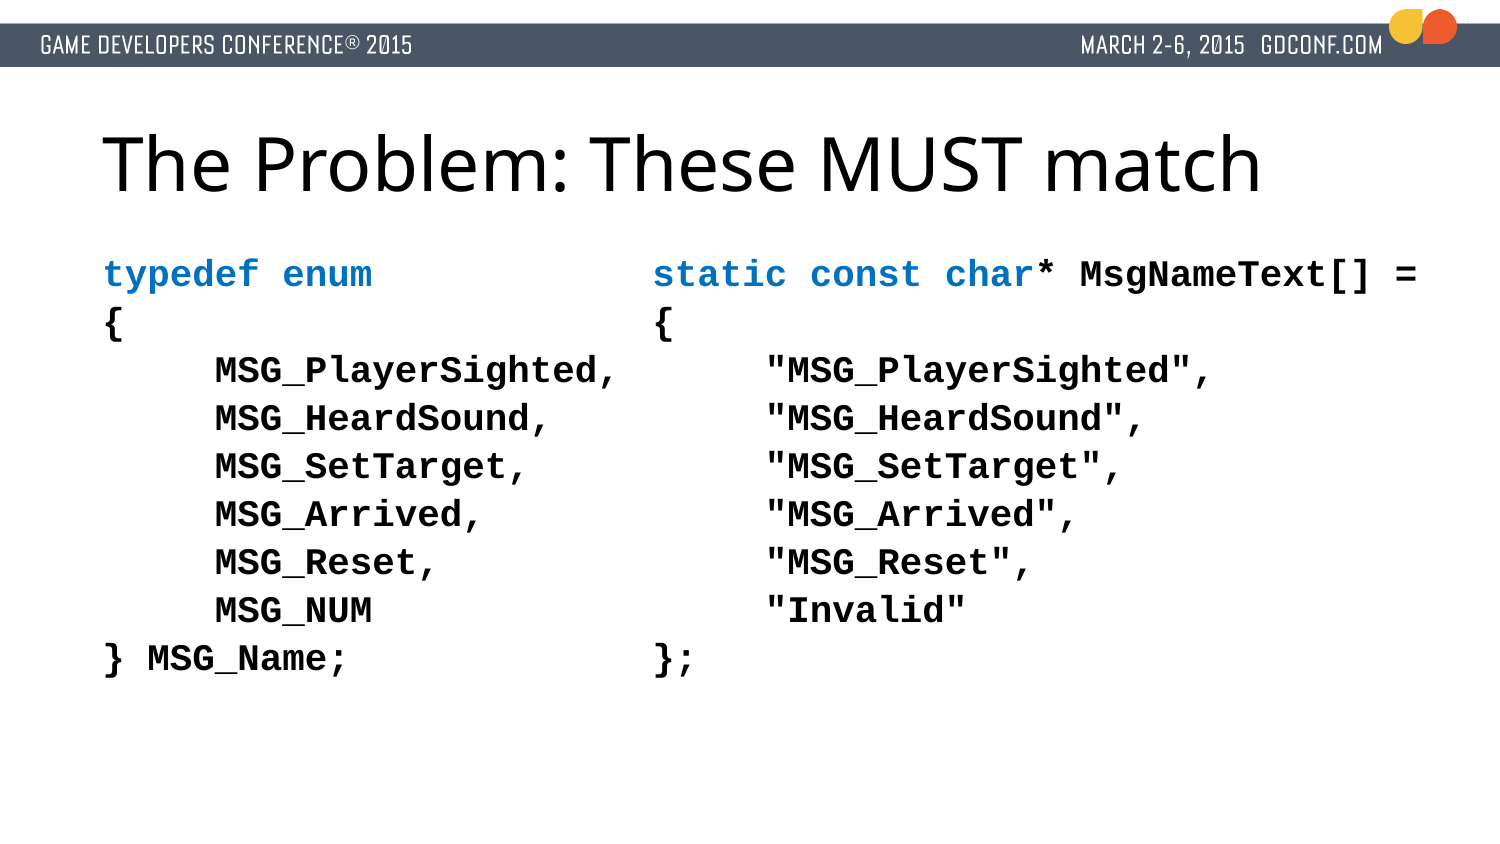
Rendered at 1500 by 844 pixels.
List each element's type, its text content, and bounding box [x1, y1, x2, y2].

list static const char* MsgNameText[] = { "MSG_PlayerSighted", "MSG_HeardSound", "MSG_SetTarget", "MSG_Arrived", "MSG_Reset", "Invalid" }; [713, 246, 1475, 697]
title The Problem: These MUST match [87, 109, 1413, 238]
text_box typedef enum { MSG_PlayerSighted, MSG_HeardSound, MSG_SetTarget, MSG_Arrived, MSG_Reset, MSG_NUM } MSG_Name; [87, 246, 713, 697]
picture [0, 9, 1500, 67]
